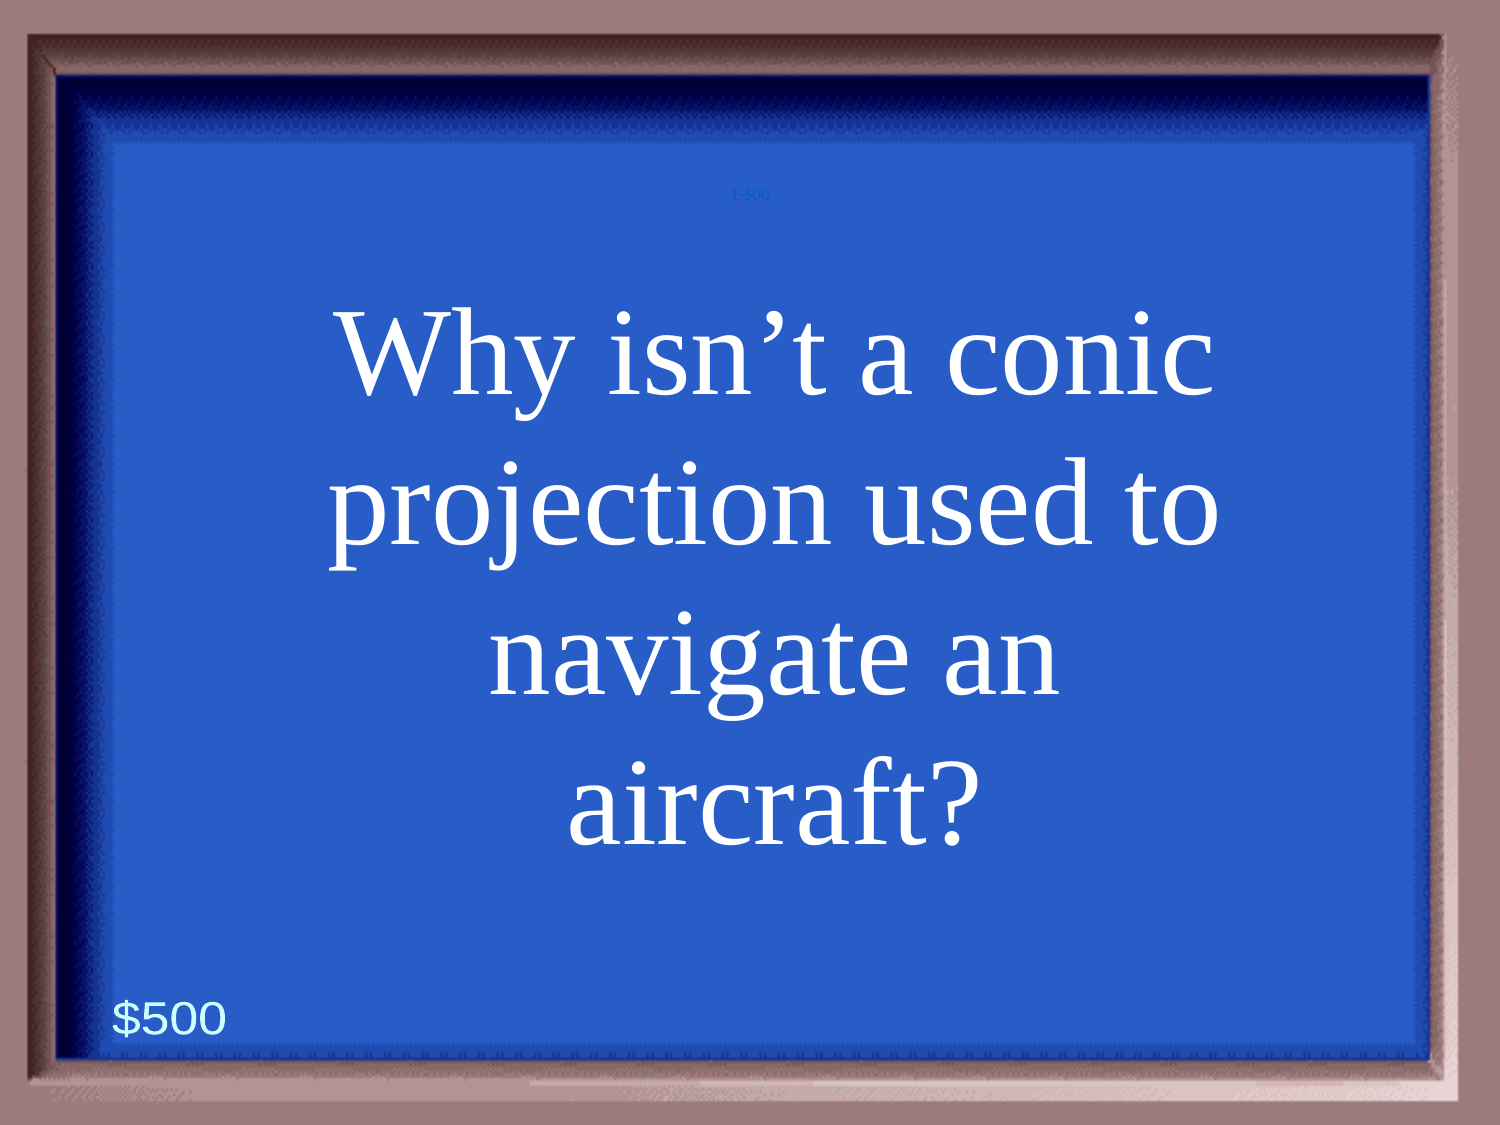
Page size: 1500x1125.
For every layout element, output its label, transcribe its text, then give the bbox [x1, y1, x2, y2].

text_box Why isn’t a conic projection used to navigate an aircraft? [262, 262, 1288, 878]
title 1-500 [112, 99, 1388, 288]
picture [0, 0, 1500, 1125]
